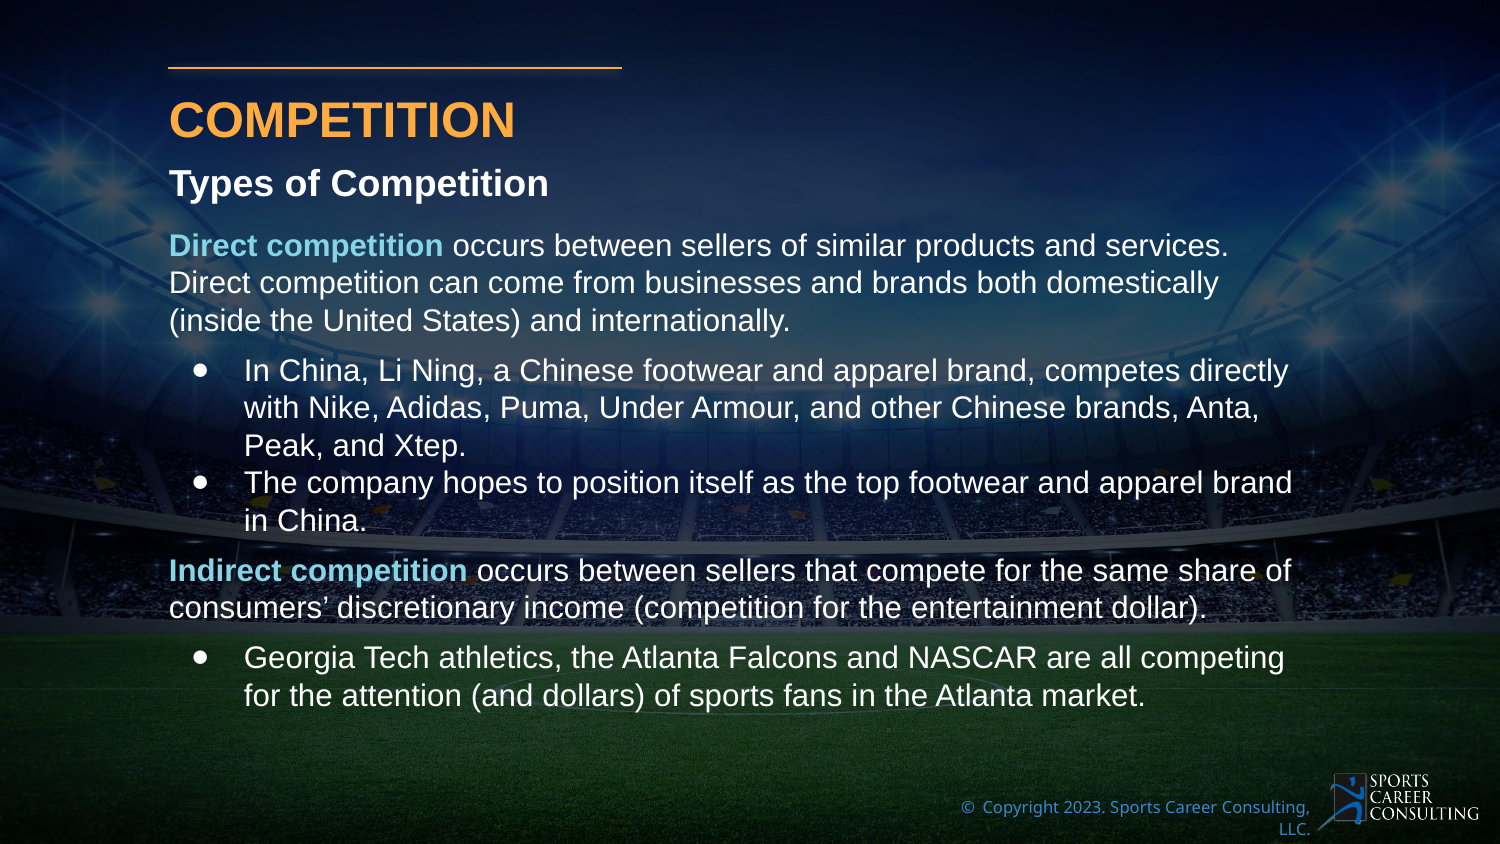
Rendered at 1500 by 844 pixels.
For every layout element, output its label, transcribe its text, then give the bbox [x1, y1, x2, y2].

title COMPETITION [153, 72, 1095, 144]
picture [0, 0, 1500, 844]
text_box © Copyright 2023. Sports Career Consulting, LLC. [914, 769, 1326, 844]
list Types of Competition Direct competition occurs between sellers of similar products and services. Direct competition can come from businesses and brands both domestically (inside the United States) and internationally. In China, Li Ning, a Chinese footwear and apparel brand, competes directly with Nike, Adidas, Puma, Under Armour, and other Chinese brands, Anta, Peak, and Xtep. The company hopes to position itself as the top footwear and apparel brand in China. Indirect competition occurs between sellers that compete for the same share of consumers’ discretionary income (competition for the entertainment dollar). Georgia Tech athletics, the Atlanta Falcons and NASCAR are all competing for the attention (and dollars) of sports fans in the Atlanta market. [153, 144, 1331, 776]
